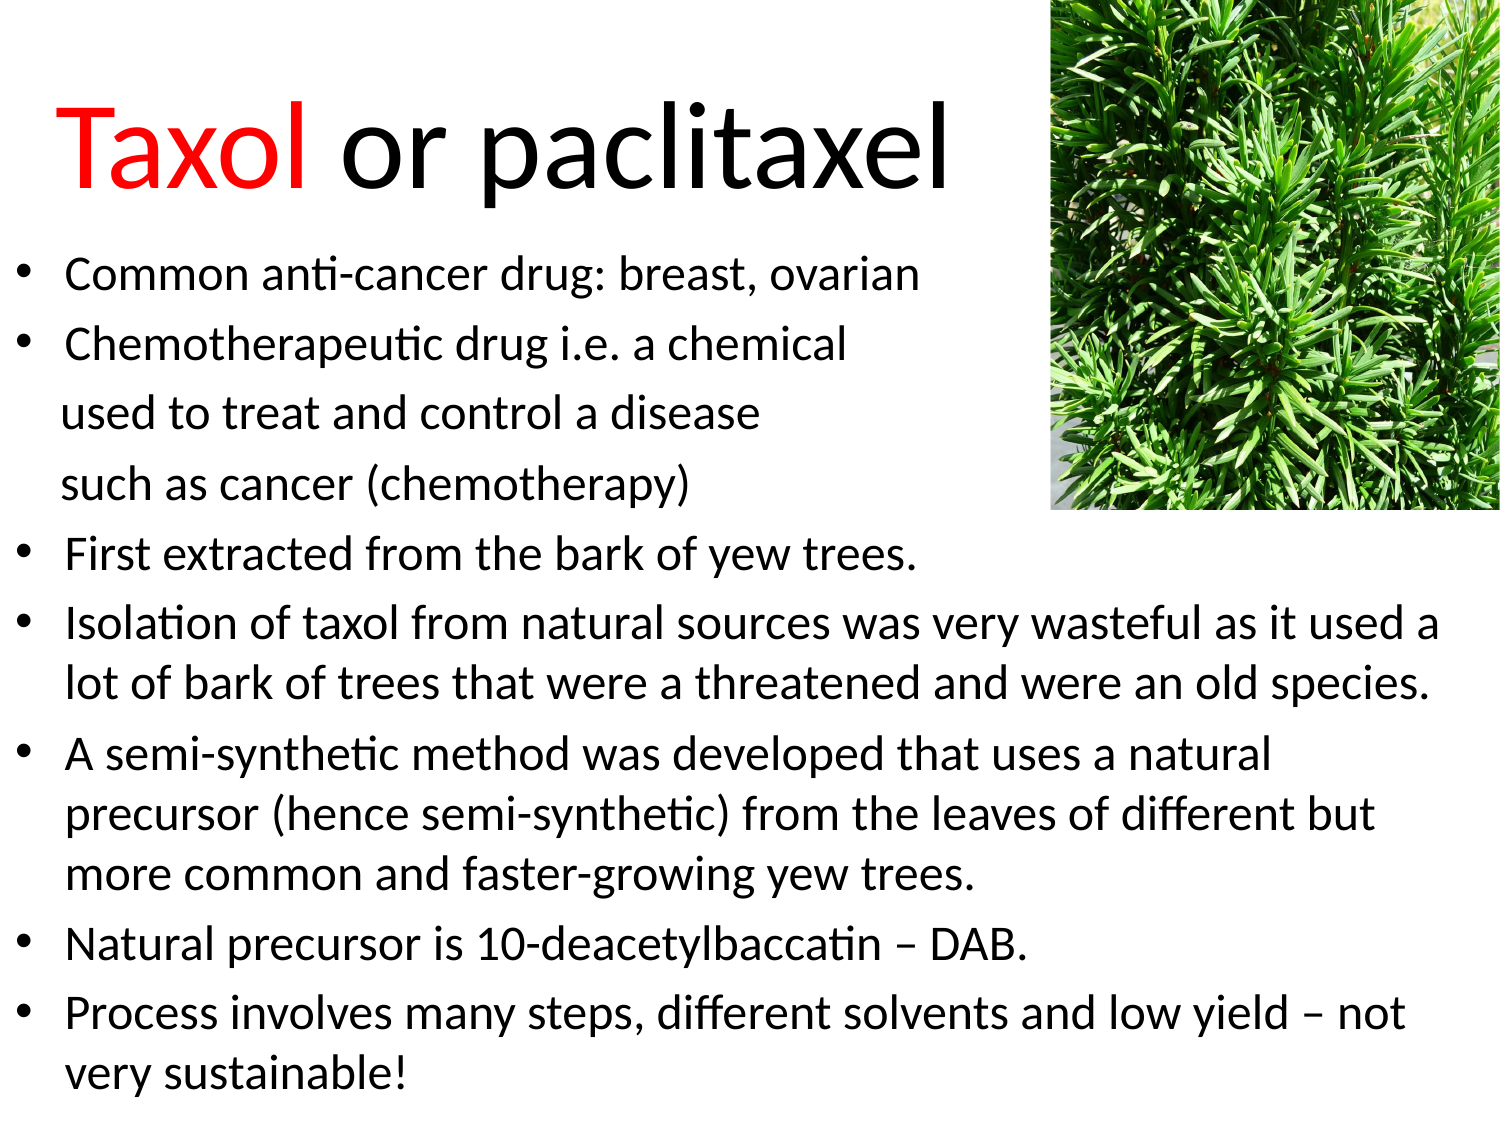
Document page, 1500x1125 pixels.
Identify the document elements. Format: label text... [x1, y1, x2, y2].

list Common anti-cancer drug: breast, ovarian Chemotherapeutic drug i.e. a chemical used to treat and control a disease such as cancer (chemotherapy) First extracted from the bark of yew trees. Isolation of taxol from natural sources was very wasteful as it used a lot of bark of trees that were a threatened and were an old species. A semi-synthetic method was developed that uses a natural precursor (hence semi-synthetic) from the leaves of different but more common and faster-growing yew trees. Natural precursor is 10-deacetylbaccatin – DAB. Process involves many steps, different solvents and low yield – not very sustainable! [0, 232, 1459, 1125]
title Taxol or paclitaxel [0, 45, 1010, 232]
picture [1050, 0, 1500, 510]
